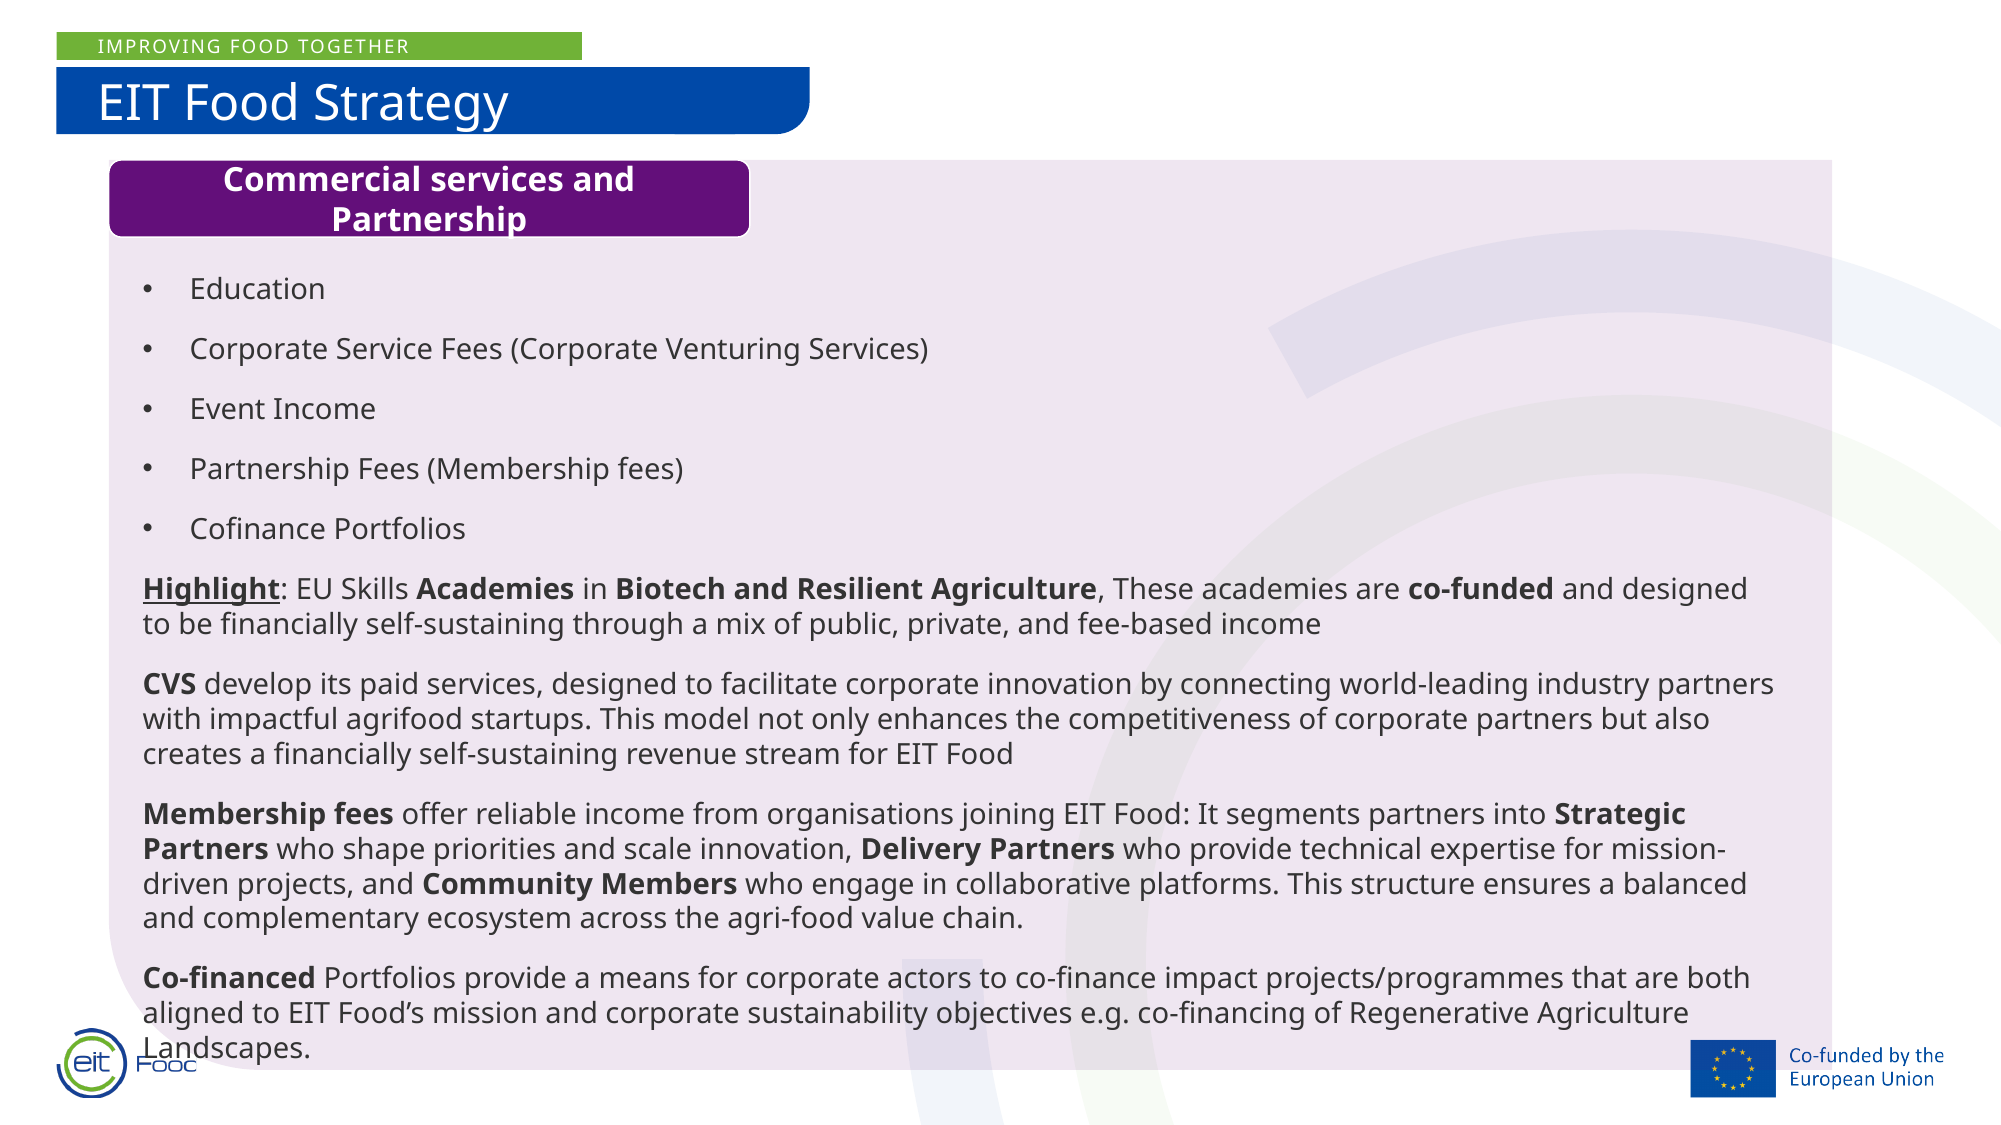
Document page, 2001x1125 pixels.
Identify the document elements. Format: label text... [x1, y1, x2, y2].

text_box Commercial services and Partnership [106, 157, 753, 240]
text_box IMPROVING FOOD TOGETHER [54, 30, 584, 62]
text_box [56, 66, 810, 135]
text_box Education Corporate Service Fees (Corporate Venturing Services) Event Income Partnership Fees (Membership fees) Cofinance Portfolios Highlight: EU Skills Academies in Biotech and Resilient Agriculture, These academies are co-funded and designed to be financially self-sustaining through a mix of public, private, and fee-based income CVS develop its paid services, designed to facilitate corporate innovation by connecting world-leading industry partners with impactful agrifood startups. This model not only enhances the competitiveness of corporate partners but also creates a financially self-sustaining revenue stream for EIT Food Membership fees offer reliable income from organisations joining EIT Food: It segments partners into Strategic Partners who shape priorities and scale innovation, Delivery Partners who provide technical expertise for mission-driven projects, and Community Members who engage in collaborative platforms. This structure ensures a balanced and complementary ecosystem across the agri-food value chain. Co-financed Portfolios provide a means for corporate actors to co-finance impact projects/programmes that are both aligned to EIT Food’s mission and corporate sustainability objectives e.g. co-financing of Regenerative Agriculture Landscapes. [127, 263, 1793, 1073]
text_box [106, 157, 1835, 1072]
picture [1668, 1025, 1944, 1112]
